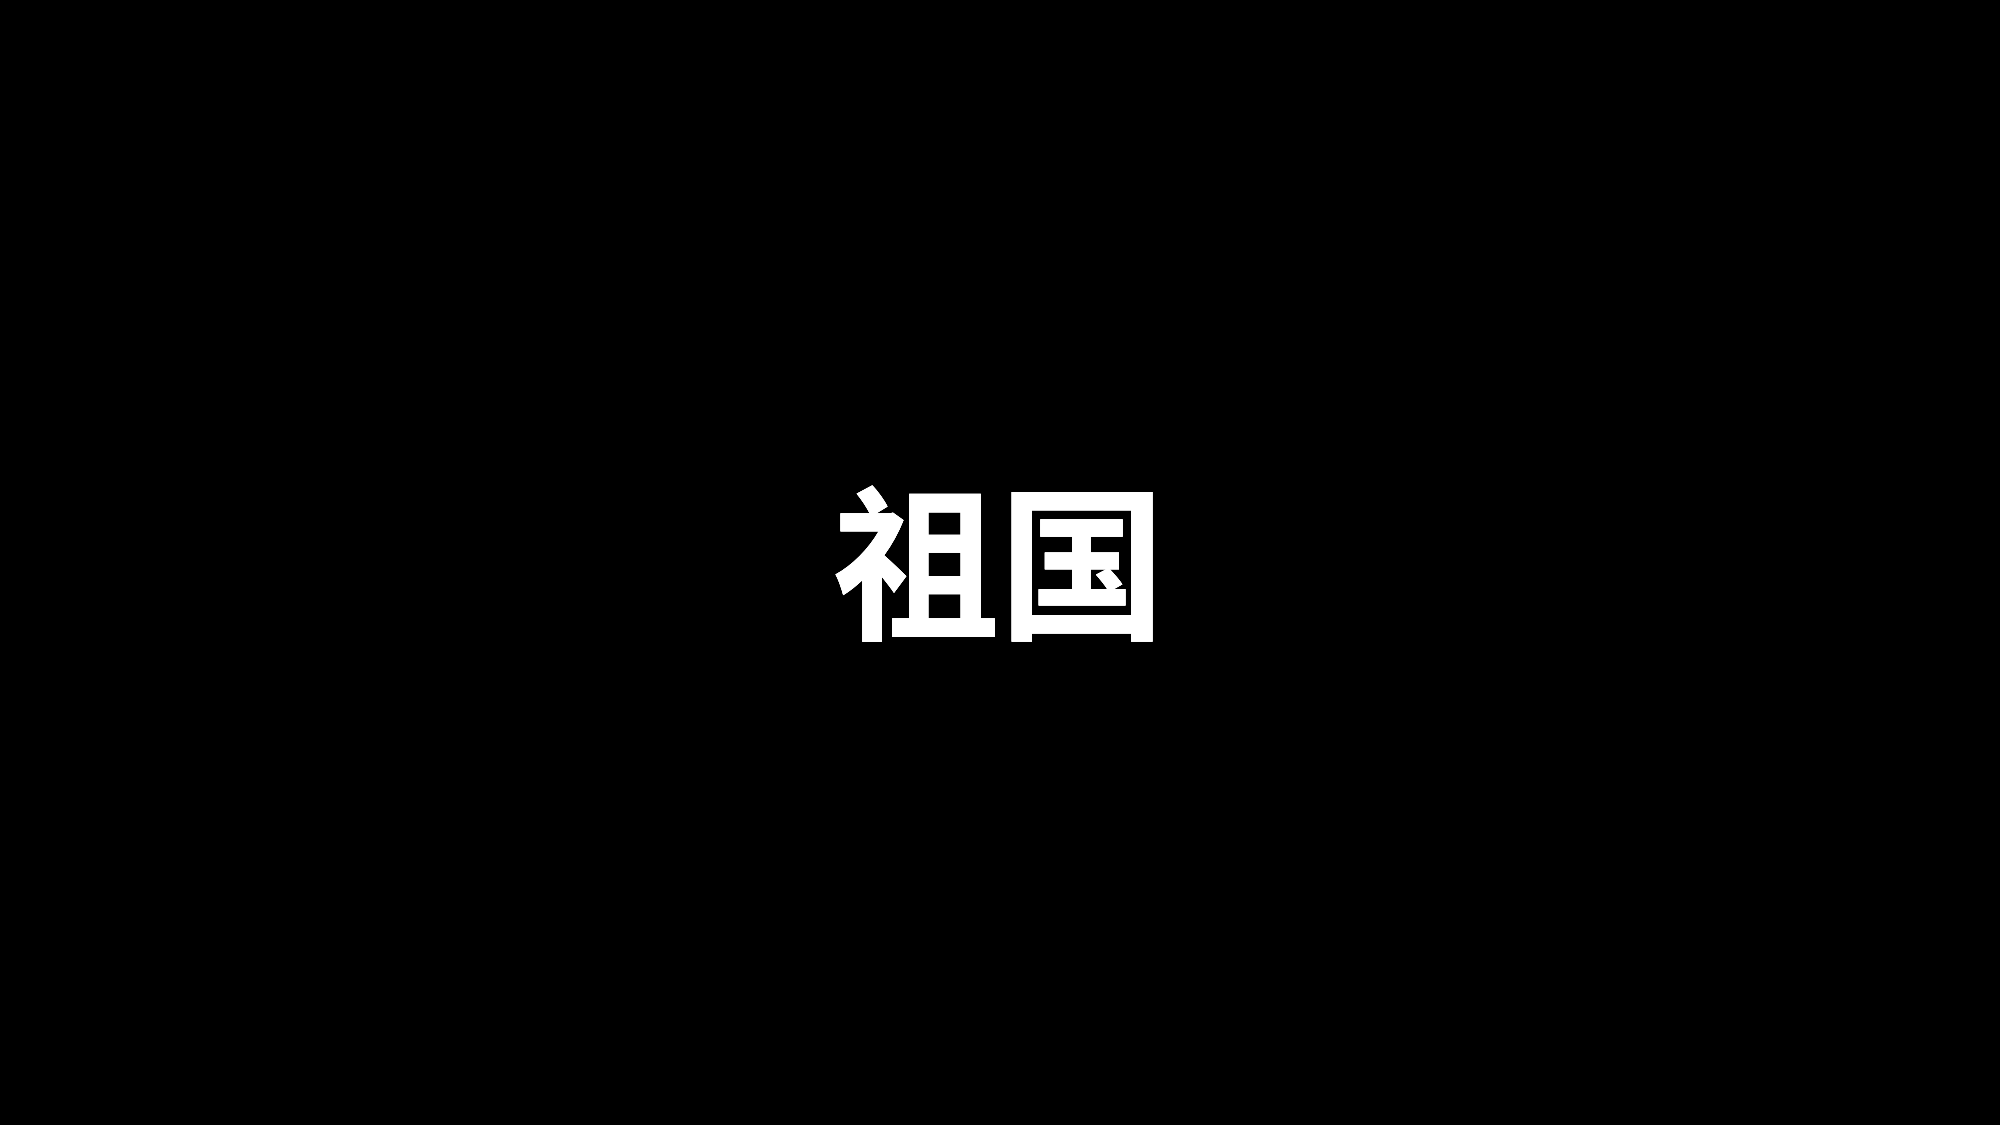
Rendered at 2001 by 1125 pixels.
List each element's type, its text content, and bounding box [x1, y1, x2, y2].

text_box 祖国 [541, 453, 1459, 669]
